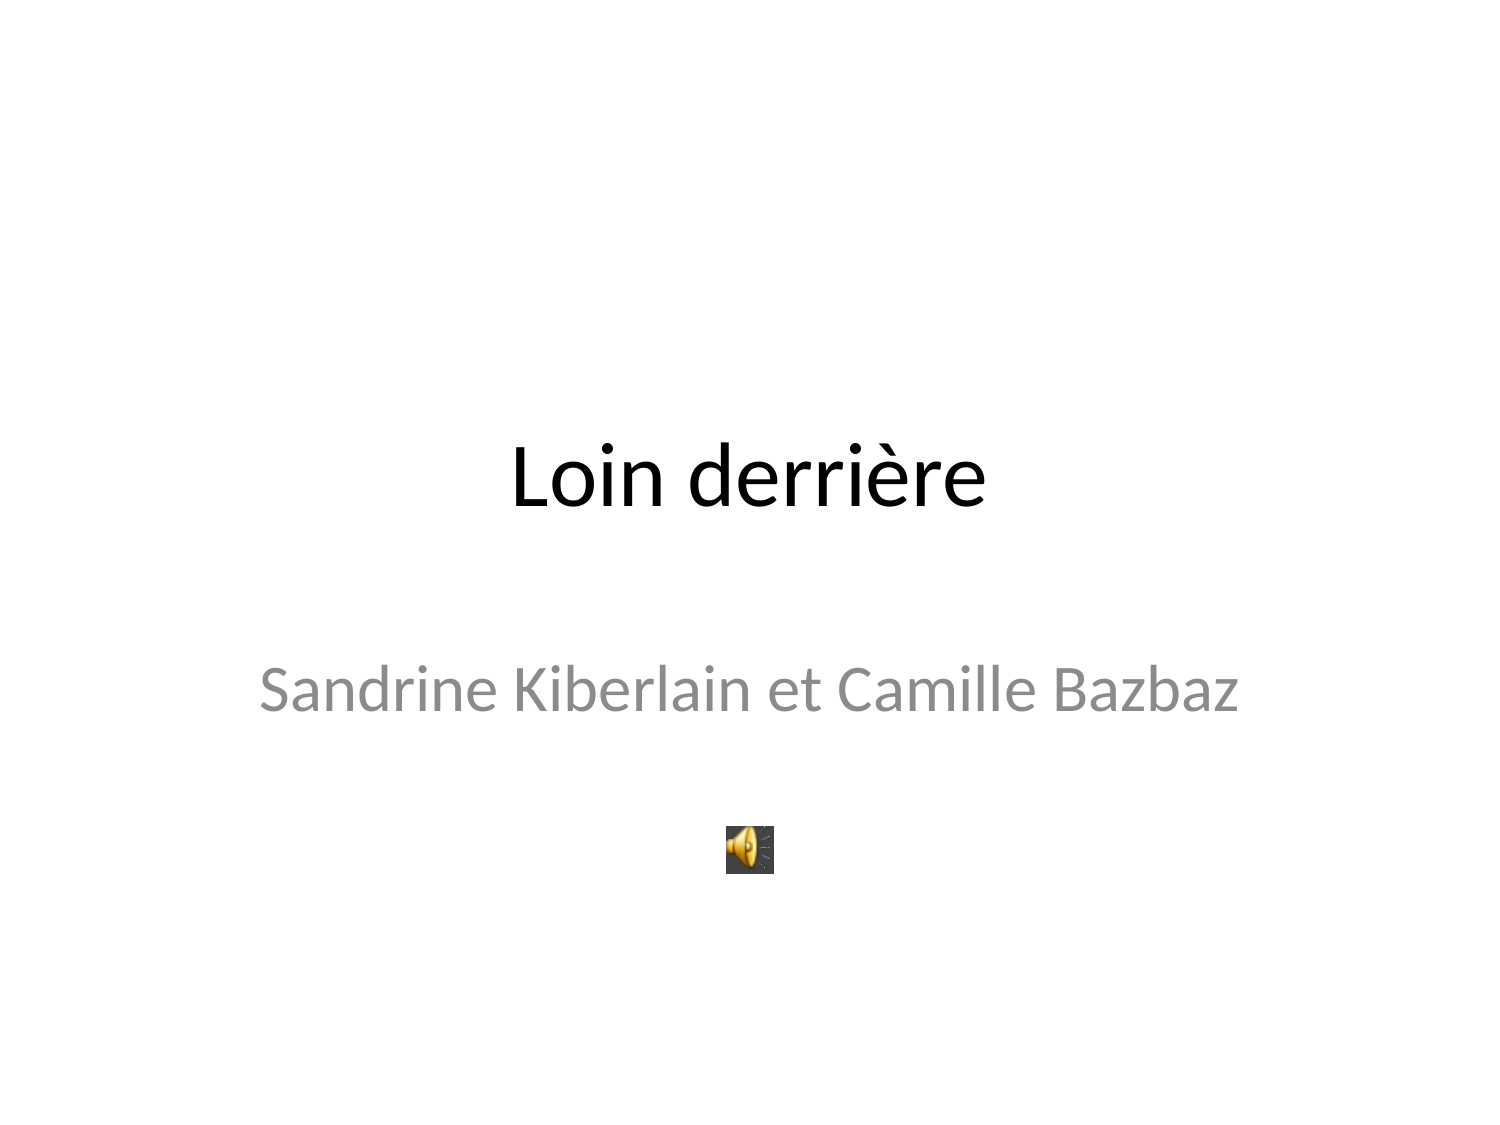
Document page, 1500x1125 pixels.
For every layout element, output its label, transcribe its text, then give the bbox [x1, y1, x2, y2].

title Loin derrière [112, 349, 1388, 591]
picture [724, 824, 776, 876]
subtitle Sandrine Kiberlain et Camille Bazbaz [225, 637, 1275, 925]
